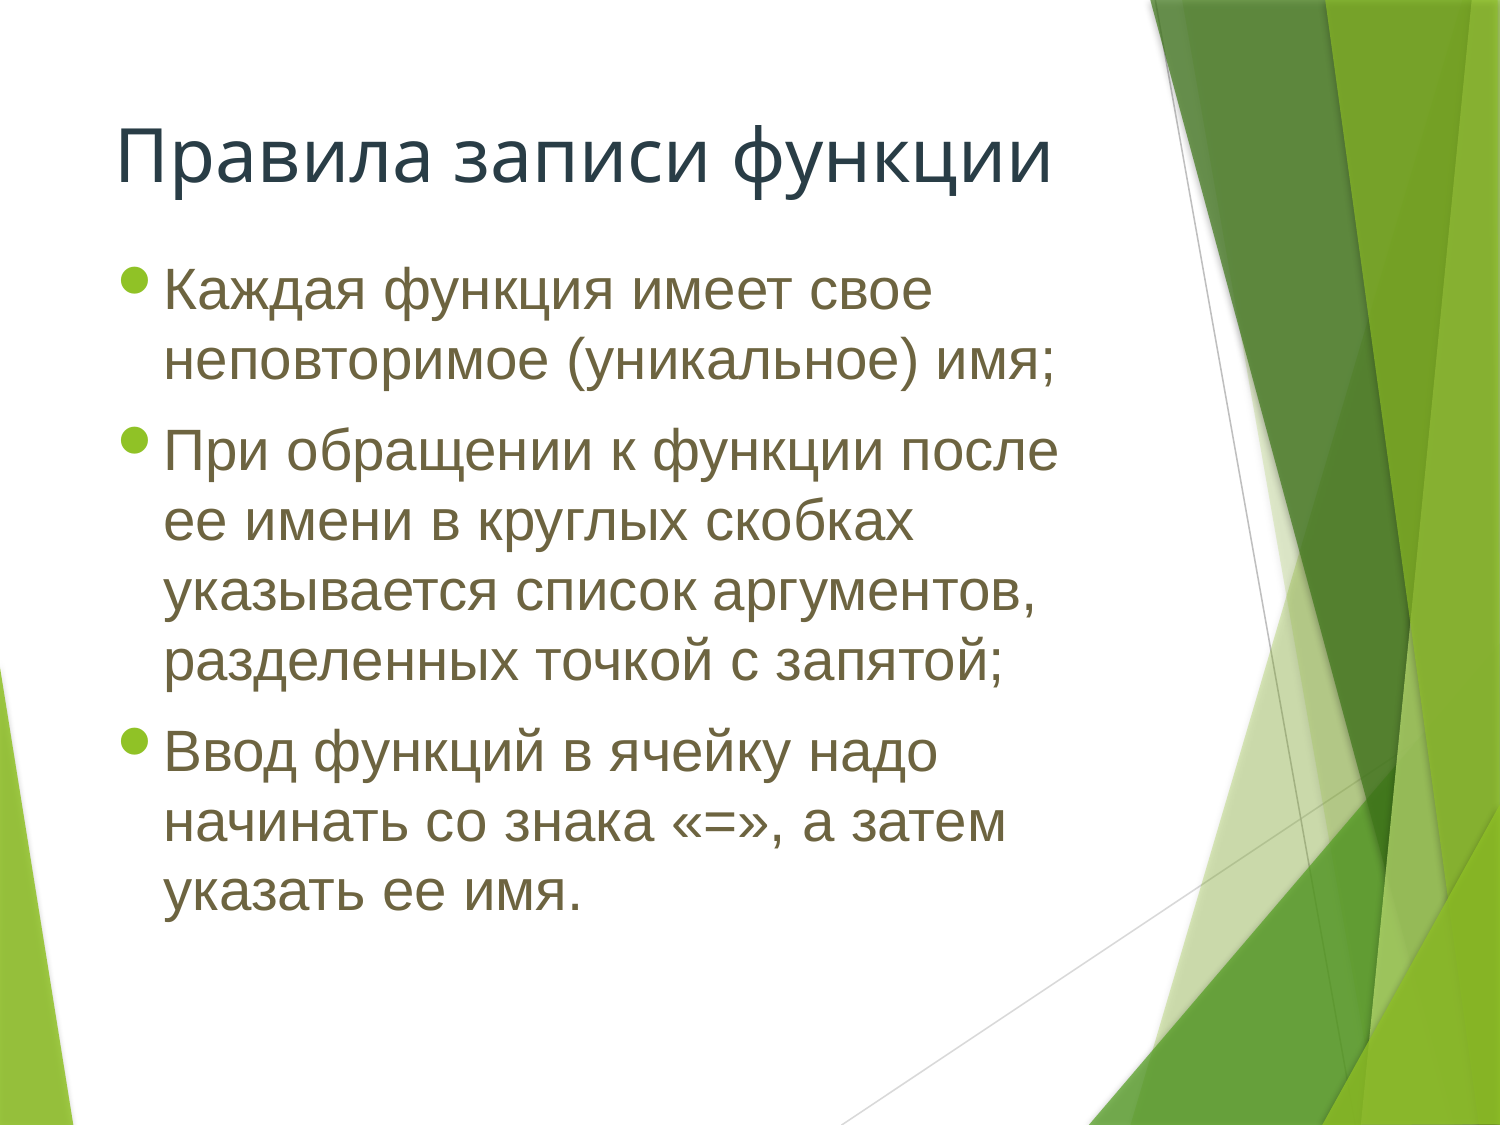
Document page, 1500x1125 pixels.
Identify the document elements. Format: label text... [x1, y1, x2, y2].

title Правила записи функции [99, 99, 1142, 317]
list Каждая функция имеет свое неповторимое (уникальное) имя; При обращении к функции после ее имени в круглых скобках указывается список аргументов, разделенных точкой с запятой; Ввод функций в ячейку надо начинать со знака «=», а затем указать ее имя. [88, 243, 1130, 881]
